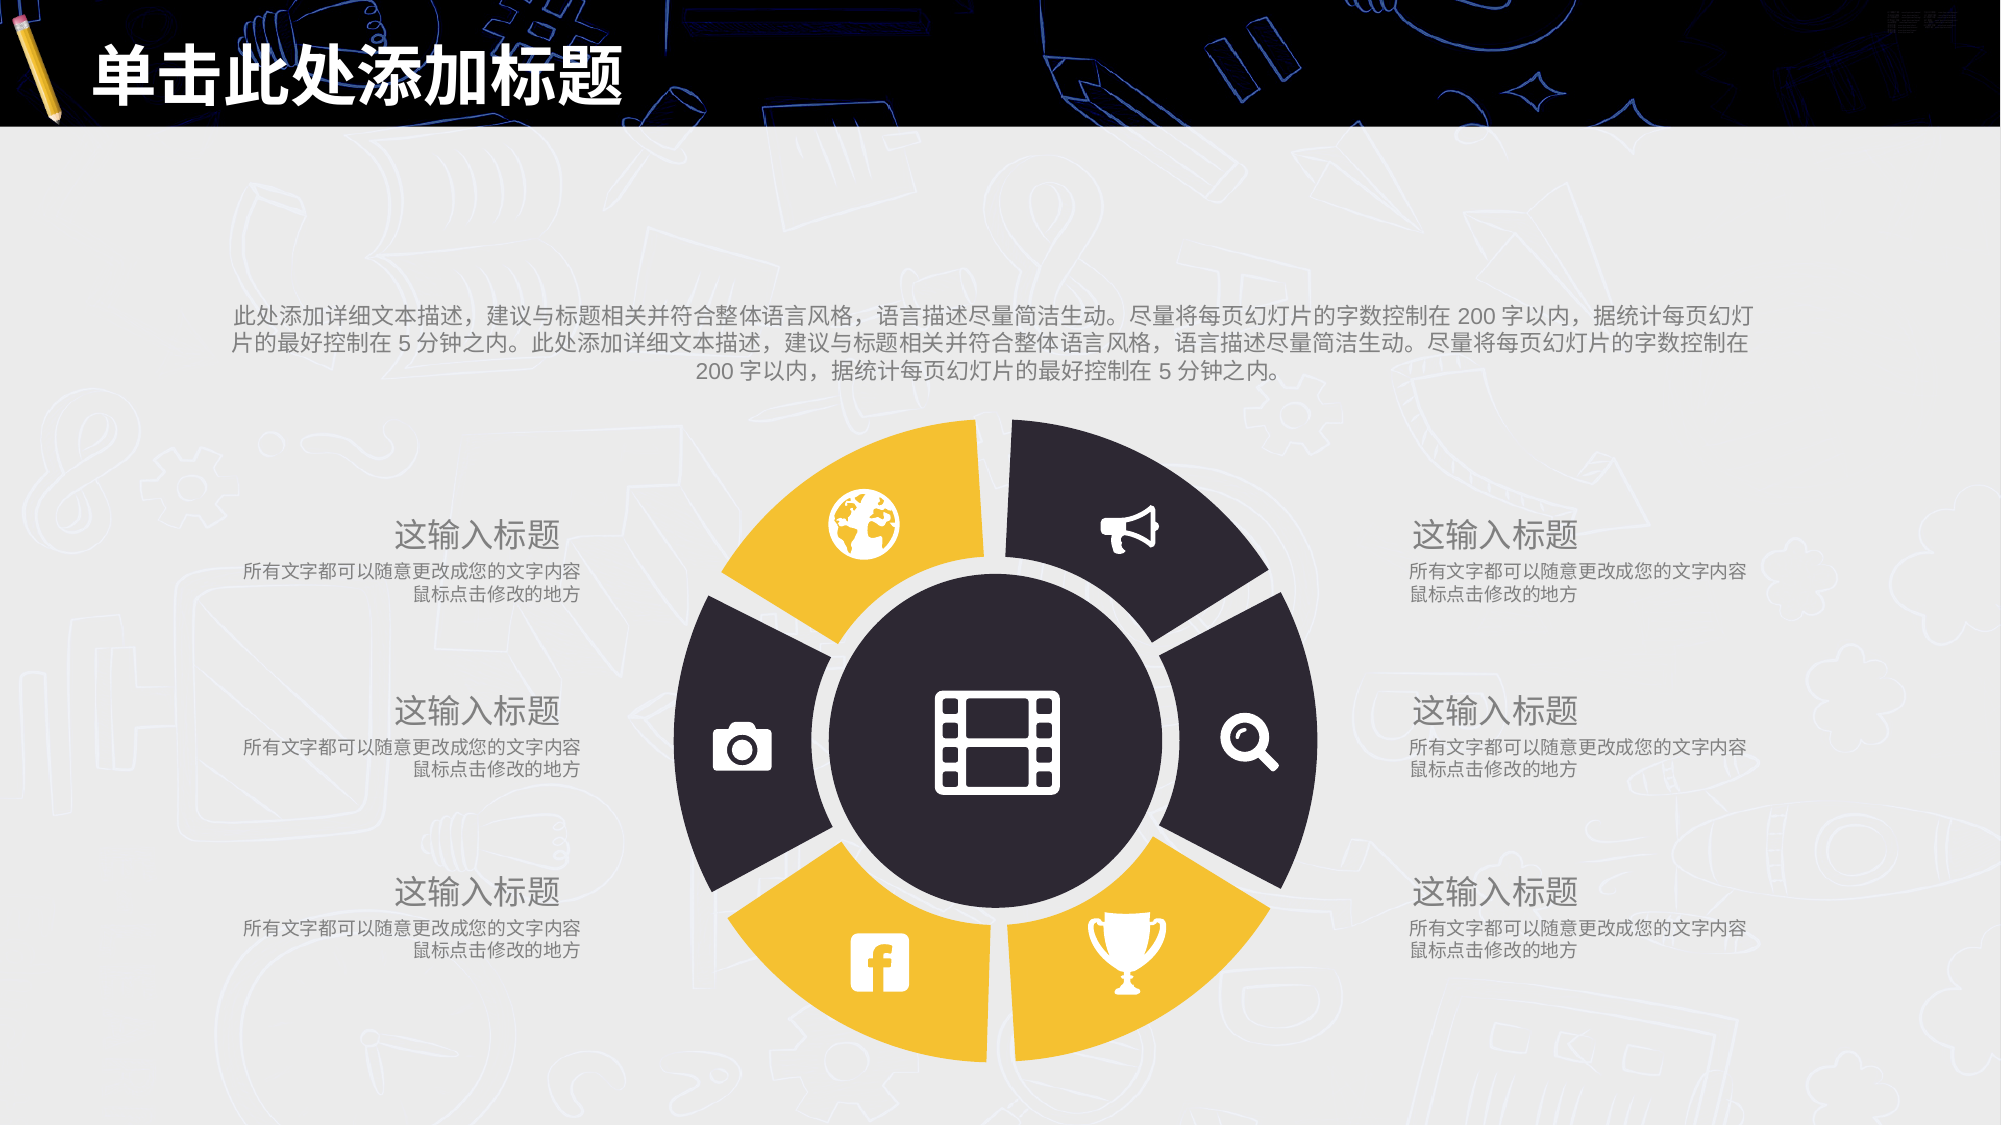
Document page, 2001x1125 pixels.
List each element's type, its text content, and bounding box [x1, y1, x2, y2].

text_box 所有文字都可以随意更改成您的文字内容 鼠标点击修改的地方 [1409, 916, 1768, 967]
text_box 所有文字都可以随意更改成您的文字内容 鼠标点击修改的地方 [223, 735, 582, 786]
text_box 所有文字都可以随意更改成您的文字内容 鼠标点击修改的地方 [1409, 735, 1768, 786]
text_box 这输入标题 [391, 866, 583, 917]
text_box 这输入标题 [1409, 866, 1602, 917]
text_box 所有文字都可以随意更改成您的文字内容 鼠标点击修改的地方 [223, 559, 582, 611]
text_box 这输入标题 [391, 509, 583, 560]
text_box 所有文字都可以随意更改成您的文字内容 鼠标点击修改的地方 [1409, 559, 1768, 611]
title 单击此处添加标题 [75, 32, 1800, 127]
text_box 这输入标题 [391, 685, 583, 736]
picture [0, 0, 2001, 1125]
text_box 所有文字都可以随意更改成您的文字内容 鼠标点击修改的地方 [223, 916, 582, 967]
text_box 这输入标题 [1409, 509, 1602, 560]
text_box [673, 419, 1318, 1063]
text_box 这输入标题 [1409, 685, 1602, 736]
text_box 此处添加详细文本描述，建议与标题相关并符合整体语言风格，语言描述尽量简洁生动。尽量将每页幻灯片的字数控制在200字以内，据统计每页幻灯片的最好控制在5分钟之内。此处添加详细文本描述，建议与标题相关并符合整体语言风格，语言描述尽量简洁生动。尽量将每页幻灯片的字数控制在200字以内，据统计每页幻灯片的最好控制在5分钟之内。 [222, 301, 1766, 380]
